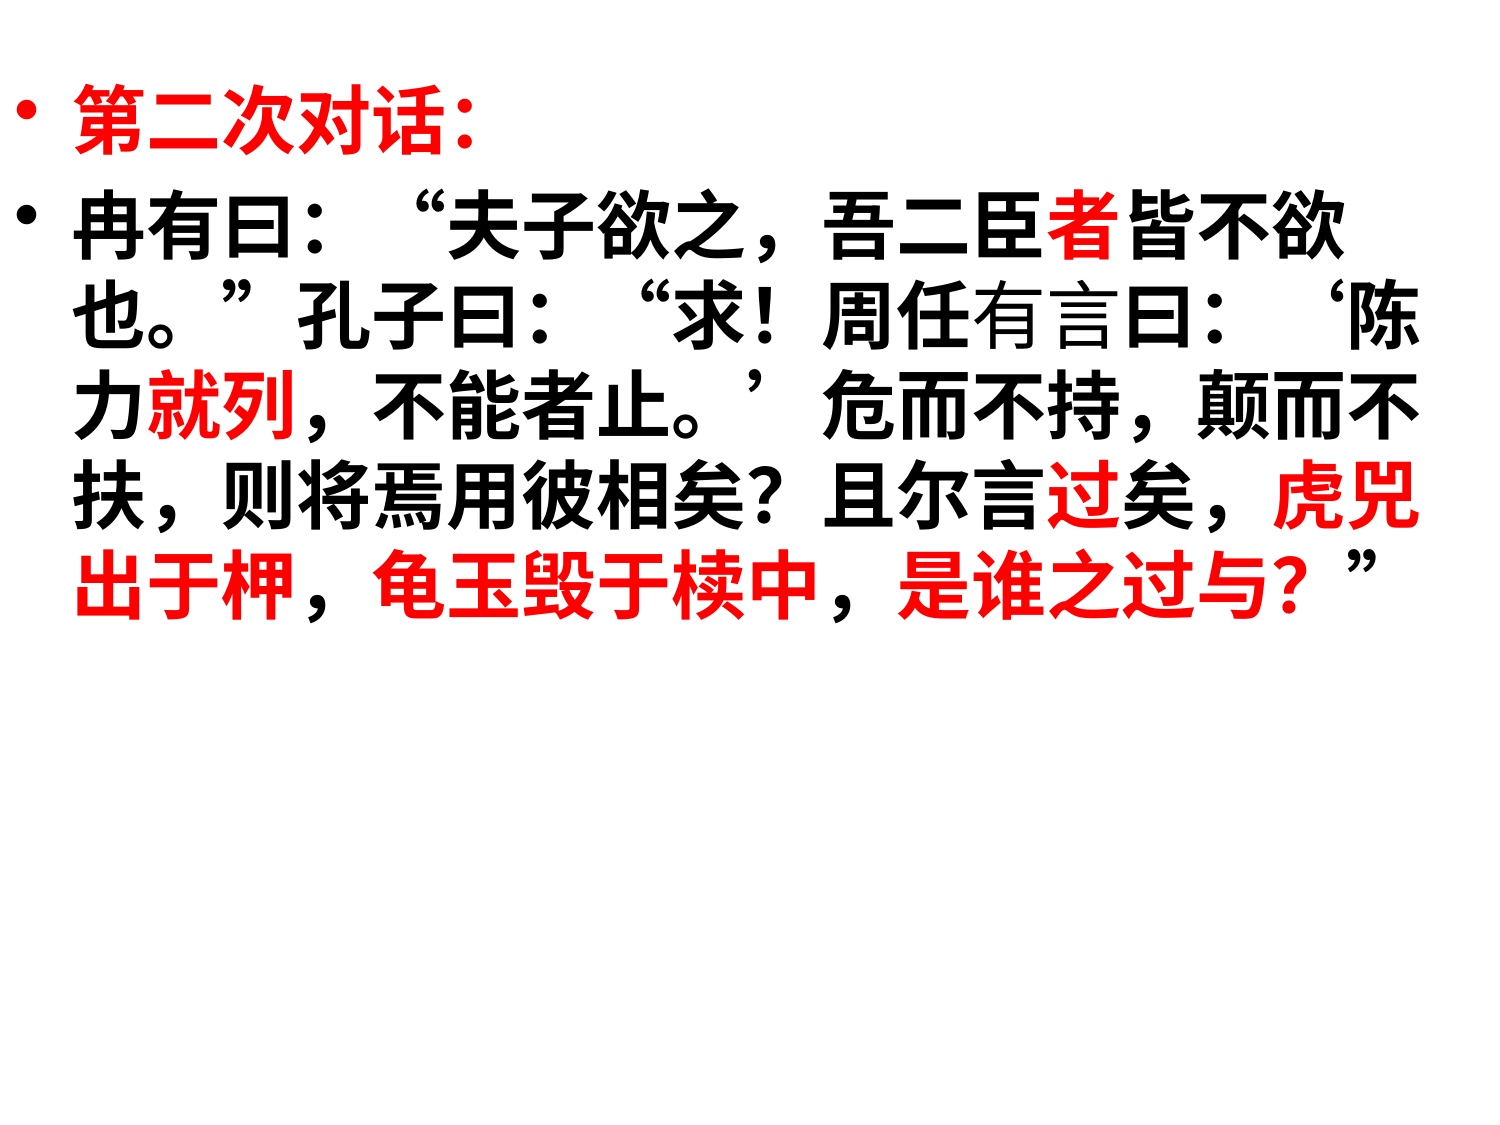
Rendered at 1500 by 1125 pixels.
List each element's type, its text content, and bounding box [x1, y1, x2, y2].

list 第二次对话： 冉有曰：“夫子欲之，吾二臣者皆不欲也。”孔子曰：“求！周任有言曰：‘陈力就列，不能者止。’危而不持，颠而不扶，则将焉用彼相矣？且尔言过矣，虎兕出于柙，龟玉毁于椟中，是谁之过与？” [0, 66, 1500, 1059]
